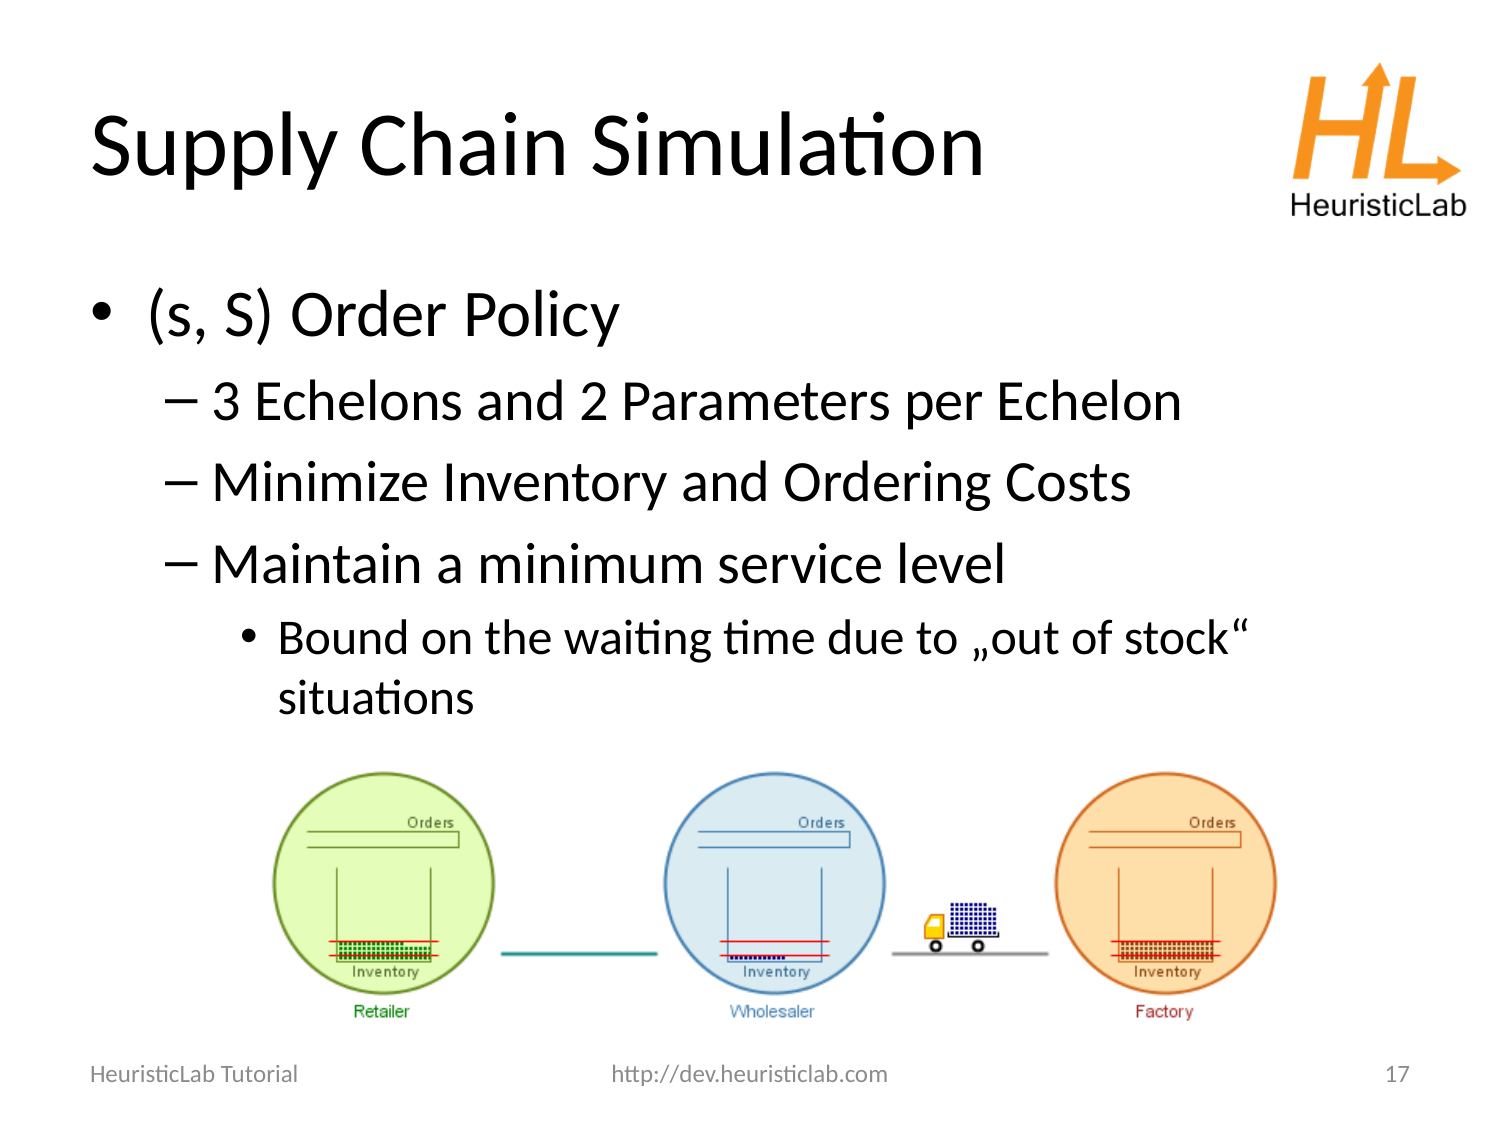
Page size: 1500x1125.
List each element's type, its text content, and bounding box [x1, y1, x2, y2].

slide_number 17 [1074, 1042, 1425, 1103]
slide_number HeuristicLab Tutorial [75, 1042, 425, 1103]
picture [205, 756, 1295, 1036]
picture [1281, 27, 1474, 244]
footer http://dev.heuristiclab.com [512, 1044, 988, 1103]
list (s, S) Order Policy 3 Echelons and 2 Parameters per Echelon Minimize Inventory and Ordering Costs Maintain a minimum service level Bound on the waiting time due to „out of stock“ situations [75, 262, 1425, 1005]
title Supply Chain Simulation [75, 45, 1282, 233]
